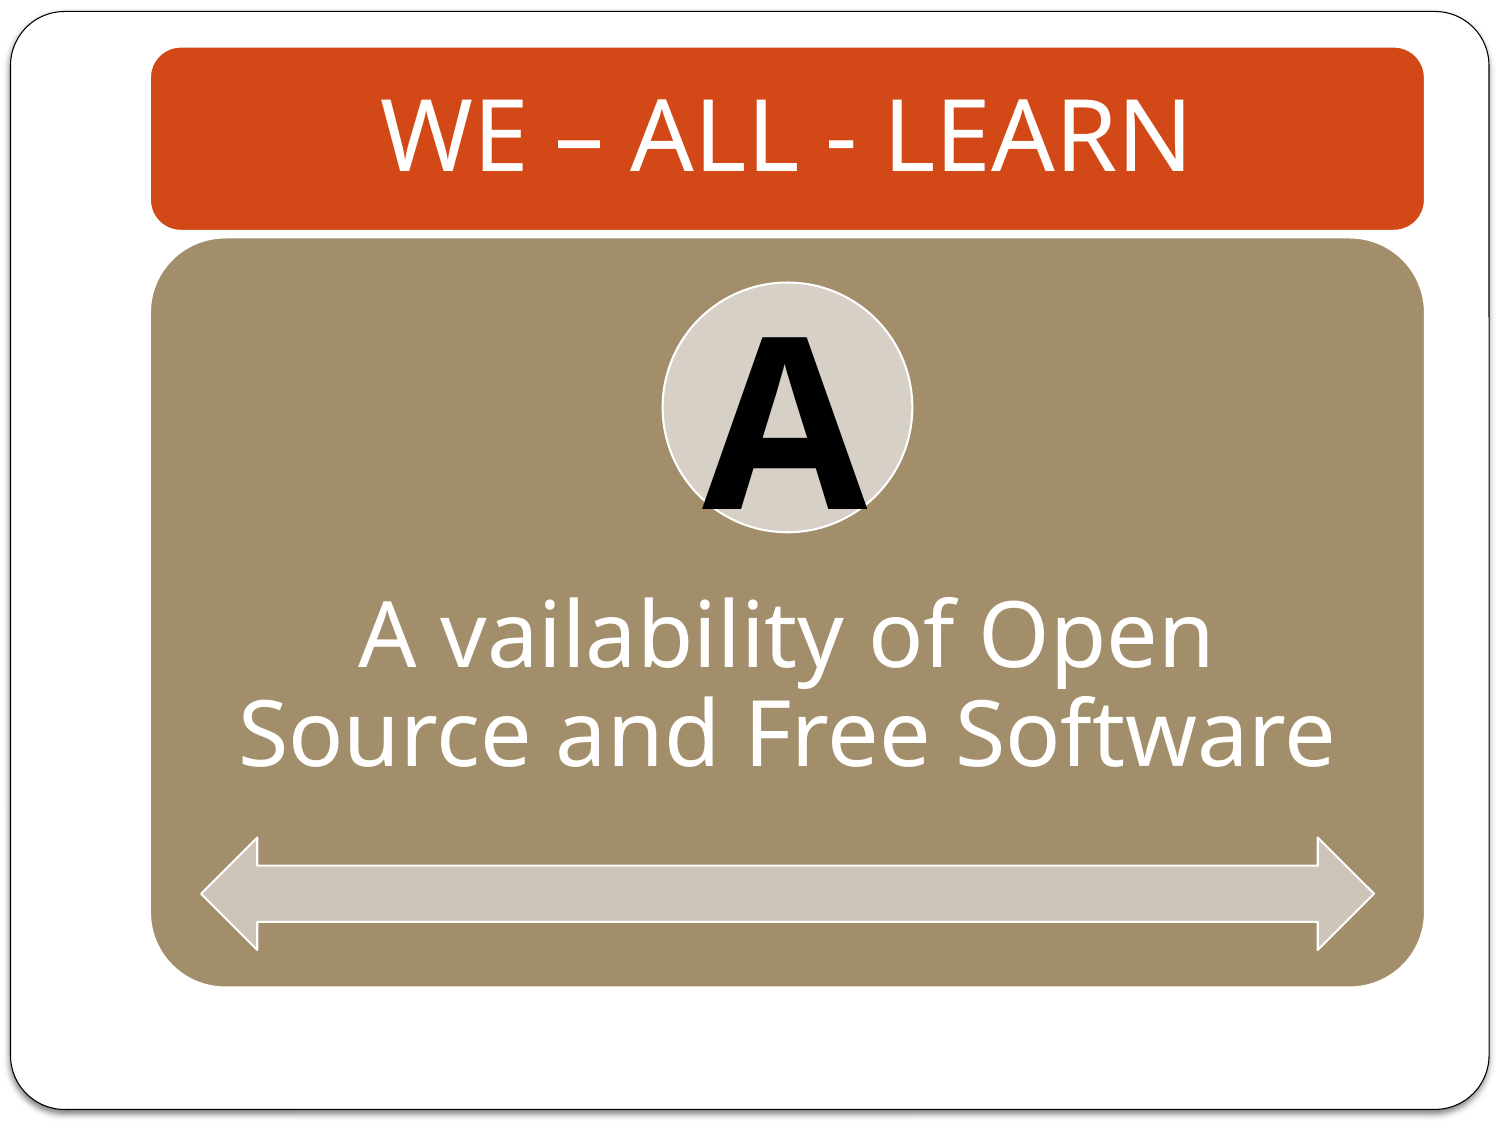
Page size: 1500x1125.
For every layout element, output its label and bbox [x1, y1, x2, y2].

text_box [149, 237, 1426, 988]
text_box [149, 44, 1426, 233]
